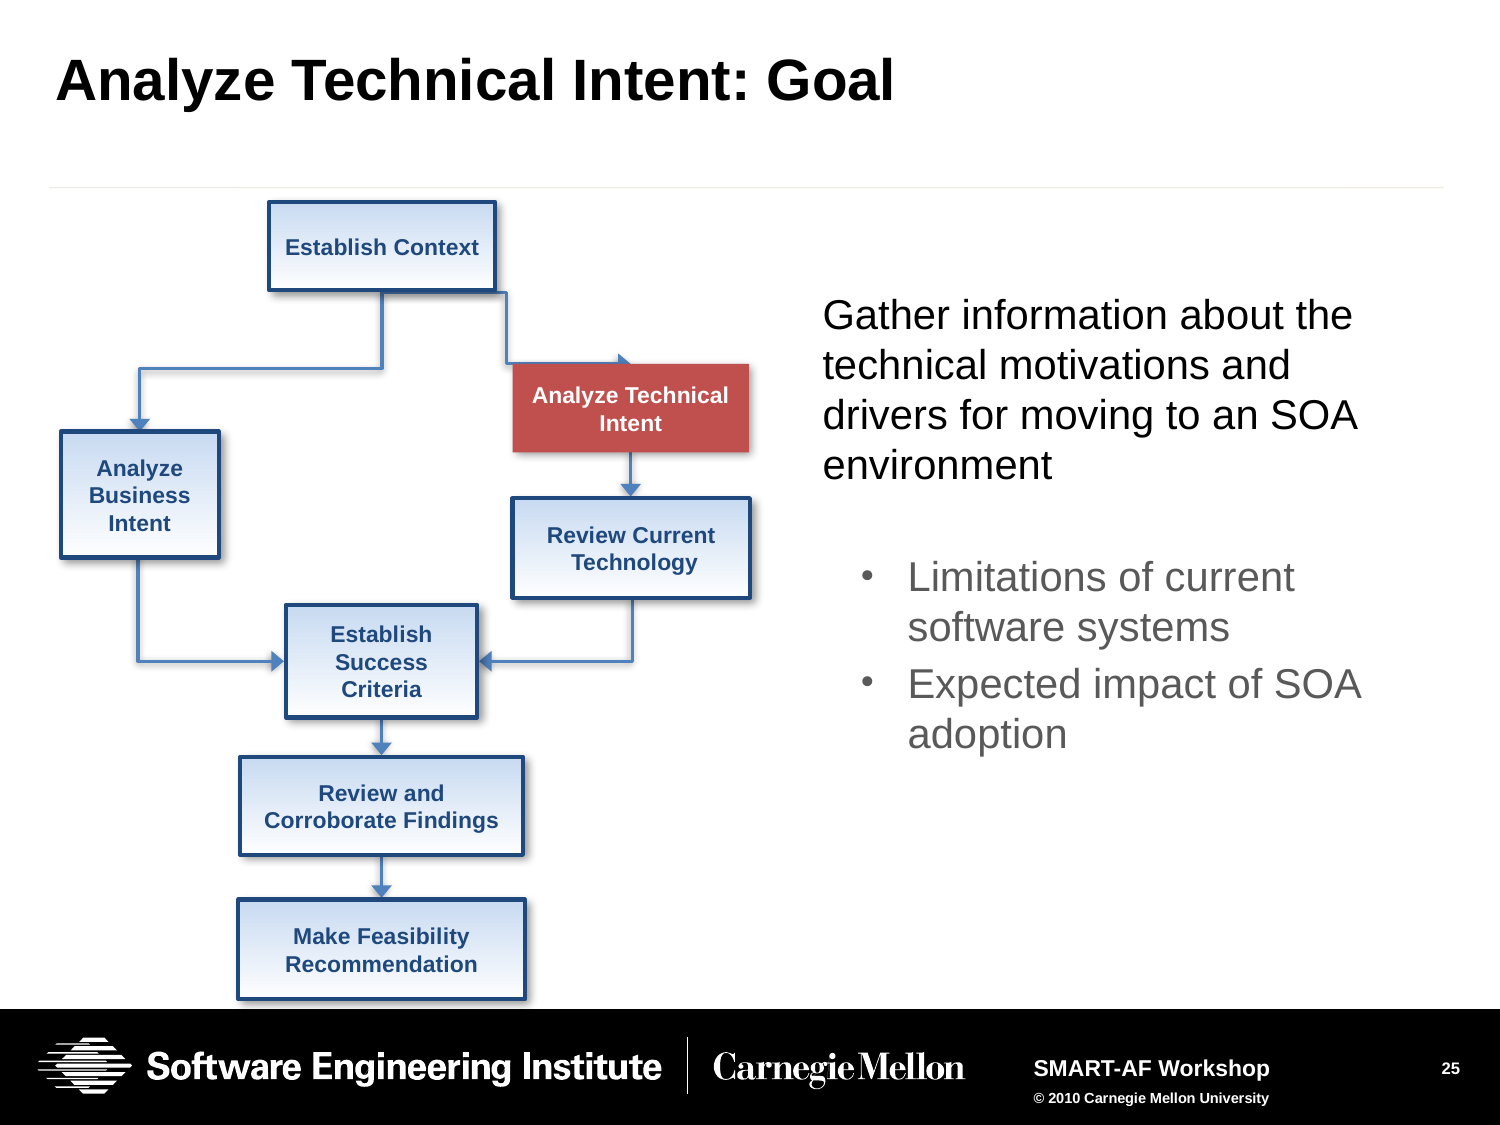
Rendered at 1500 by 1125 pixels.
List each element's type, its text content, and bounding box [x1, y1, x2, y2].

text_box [190, 239, 332, 362]
text_box Establish Context [267, 200, 497, 292]
title Analyze Technical Intent: Goal [55, 49, 1451, 114]
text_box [60, 363, 751, 1000]
list Gather information about the technical motivations and drivers for moving to an SOA environment Limitations of current software systems Expected impact of SOA adoption [822, 287, 1421, 939]
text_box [470, 203, 543, 362]
